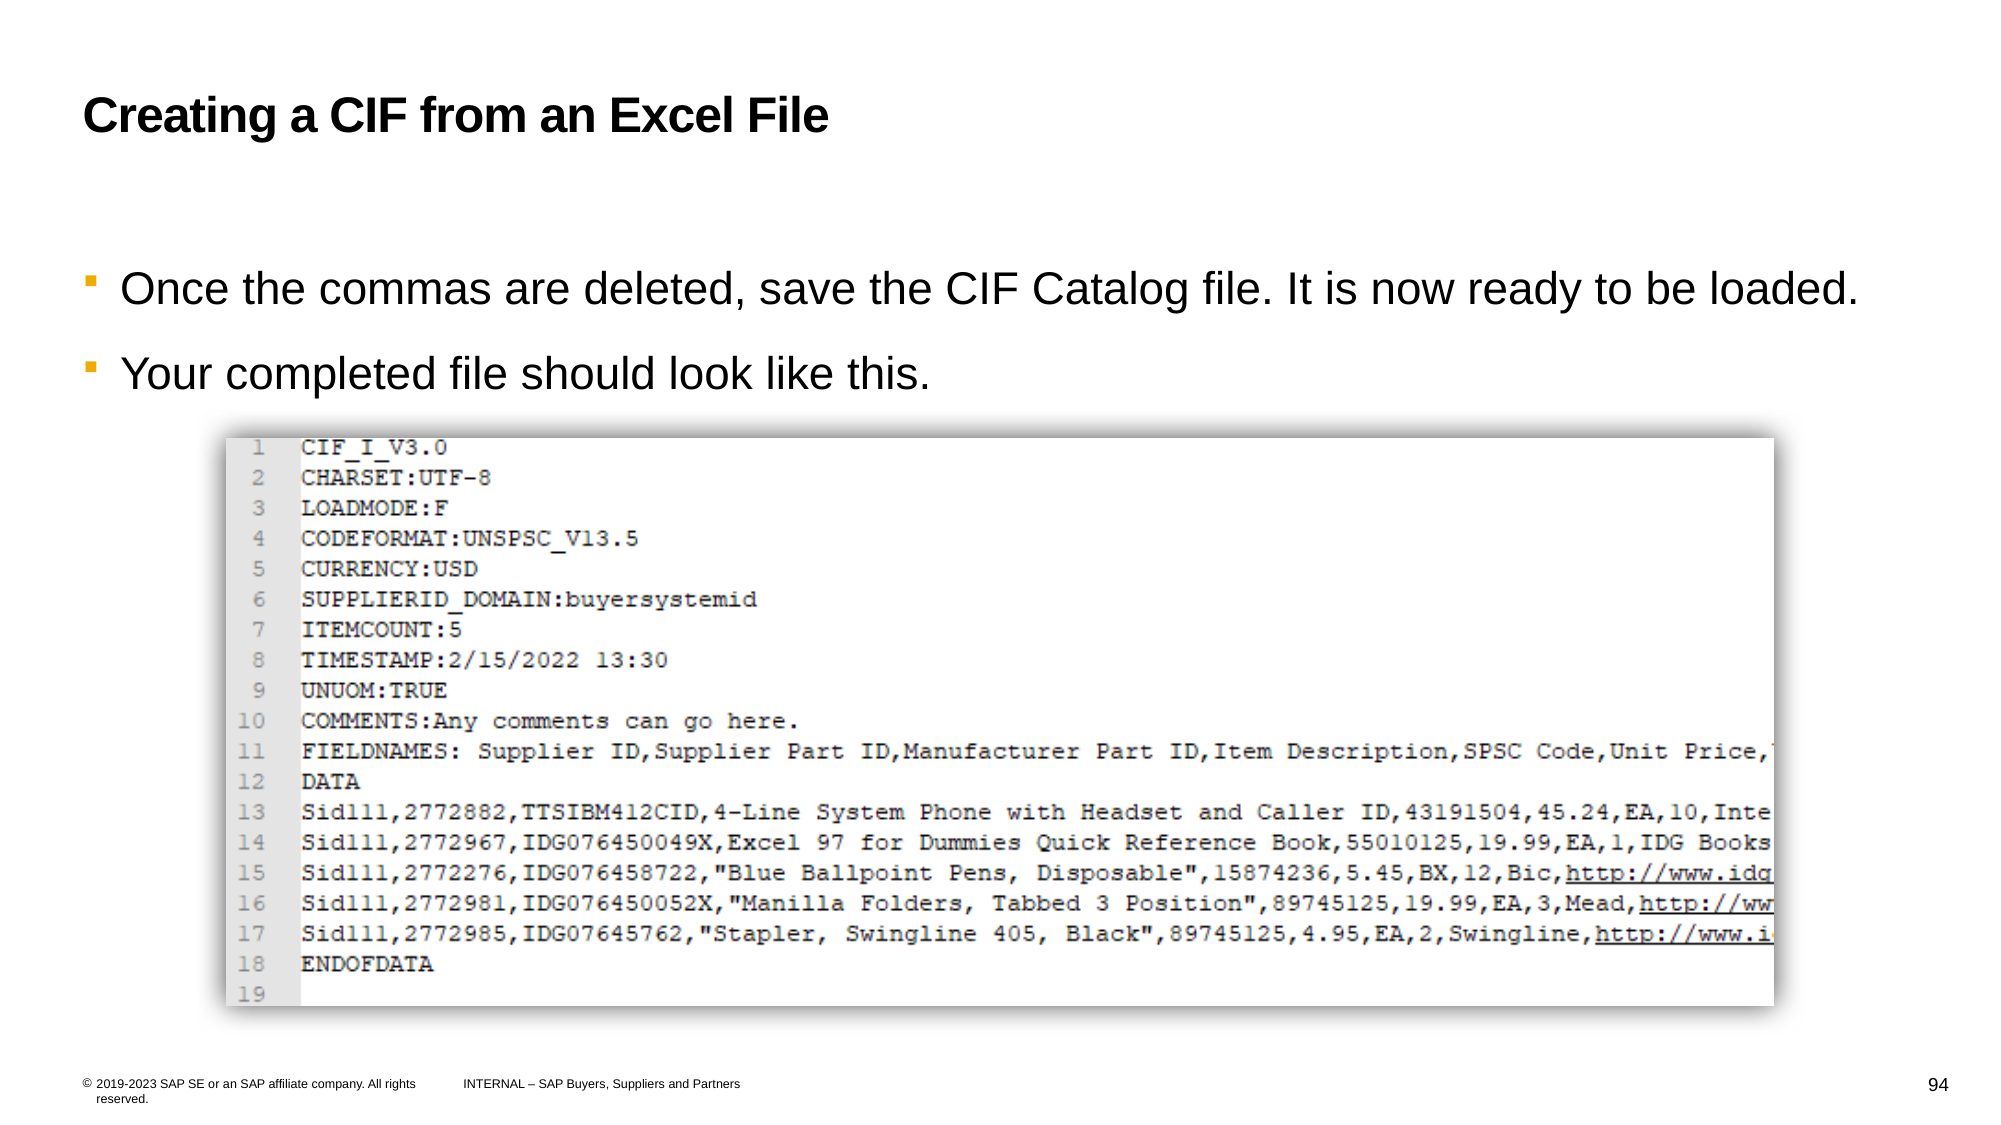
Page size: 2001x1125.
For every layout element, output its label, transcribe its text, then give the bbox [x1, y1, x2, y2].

picture [226, 438, 1775, 1006]
title Creating a CIF from an Excel File [82, 82, 1918, 144]
list Once the commas are deleted, save the CIF Catalog file. It is now ready to be loaded. Your completed file should look like this. [82, 265, 1918, 1040]
